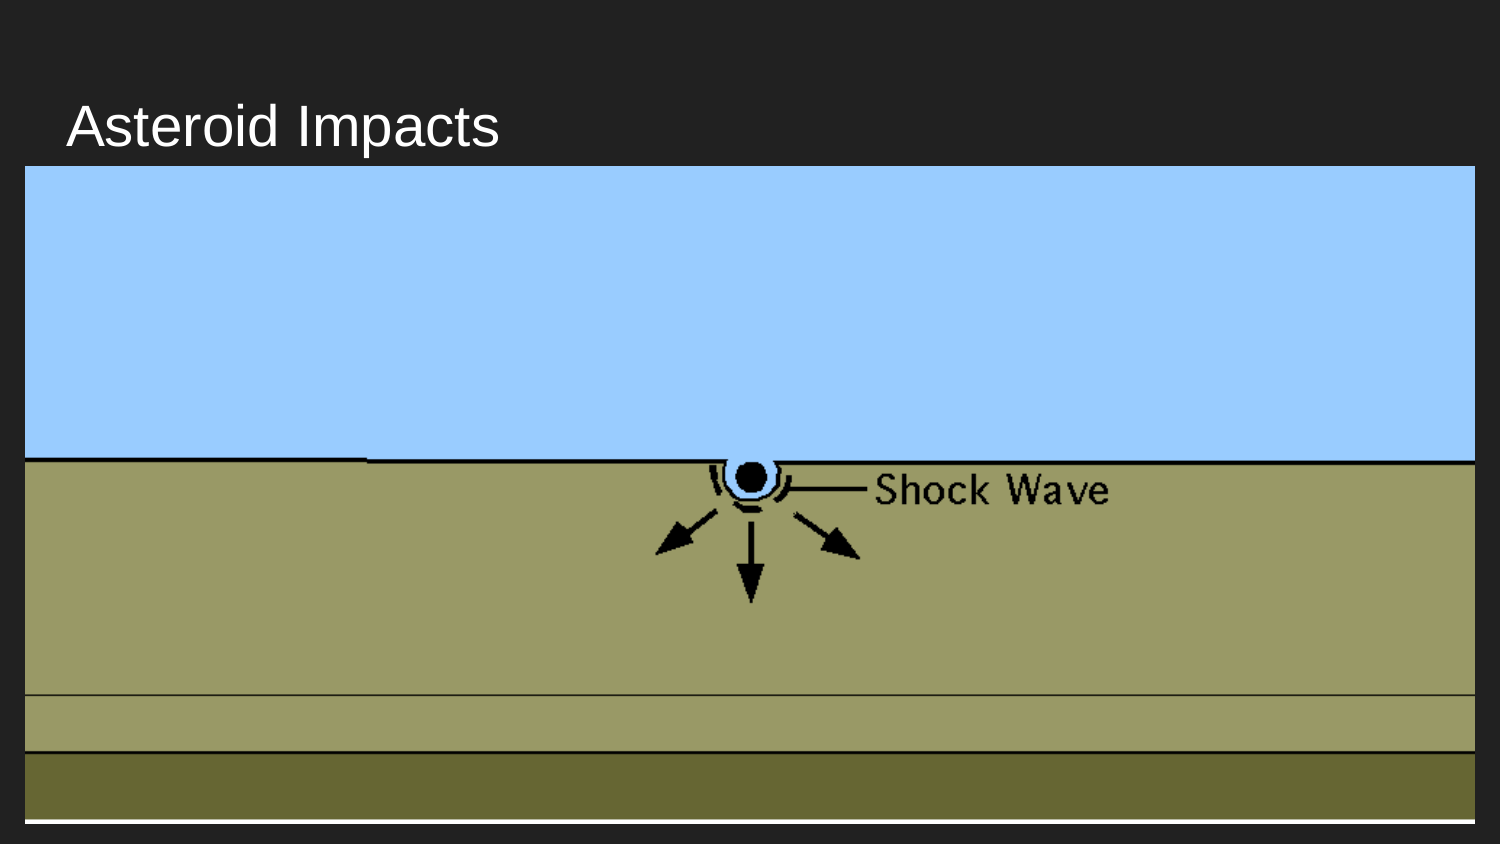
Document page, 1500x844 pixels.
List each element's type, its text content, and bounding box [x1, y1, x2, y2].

picture [25, 166, 1475, 824]
title Asteroid Impacts [51, 72, 1449, 165]
